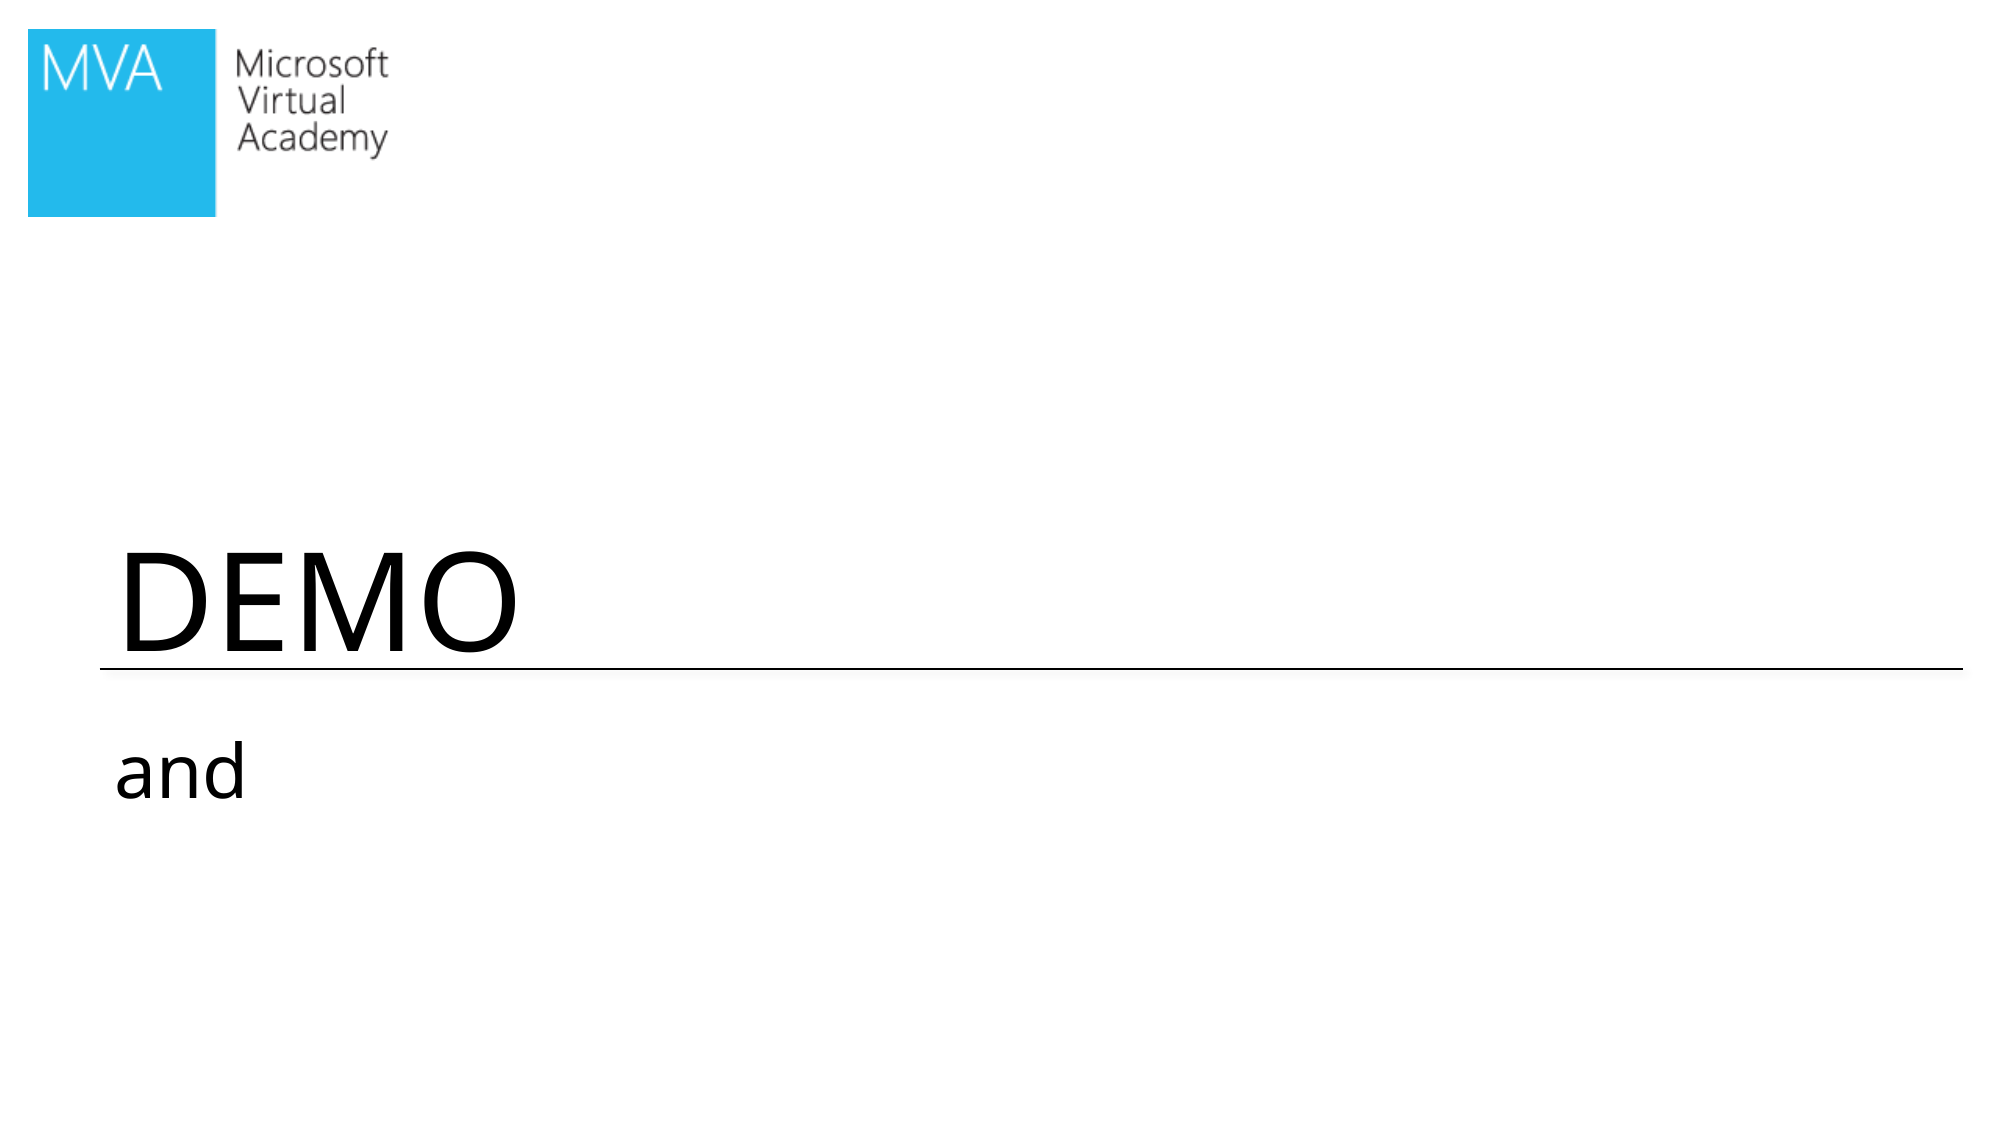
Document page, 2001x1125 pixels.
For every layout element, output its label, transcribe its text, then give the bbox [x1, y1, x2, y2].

title and [99, 733, 1976, 1009]
picture [28, 29, 497, 217]
